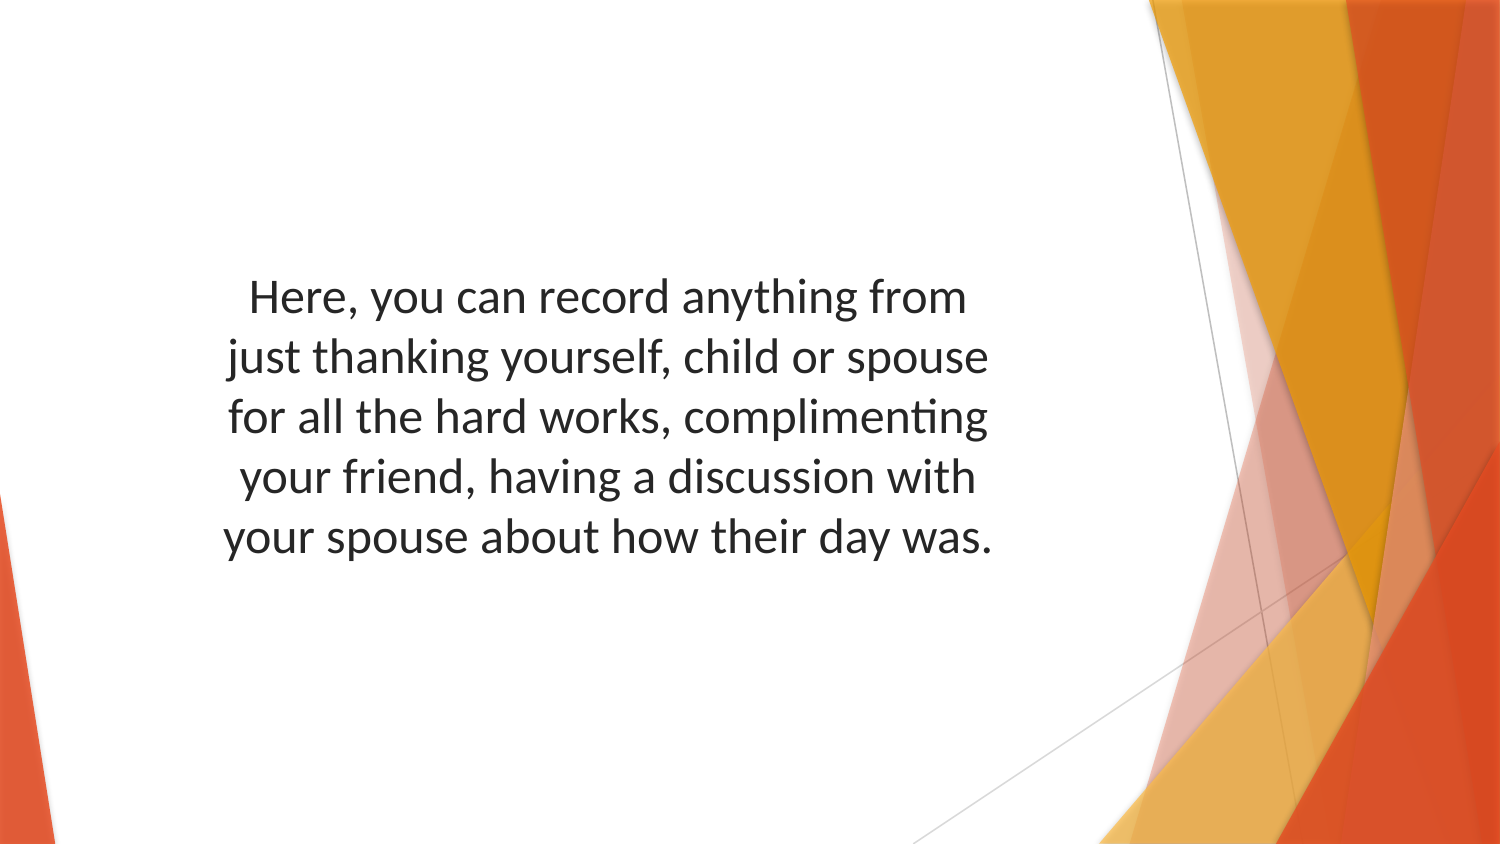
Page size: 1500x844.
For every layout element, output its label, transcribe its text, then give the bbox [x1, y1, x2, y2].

list Here, you can record anything from just thanking yourself, child or spouse for all the hard works, complimenting your friend, having a discussion with your spouse about how their day was. [206, 256, 1010, 599]
